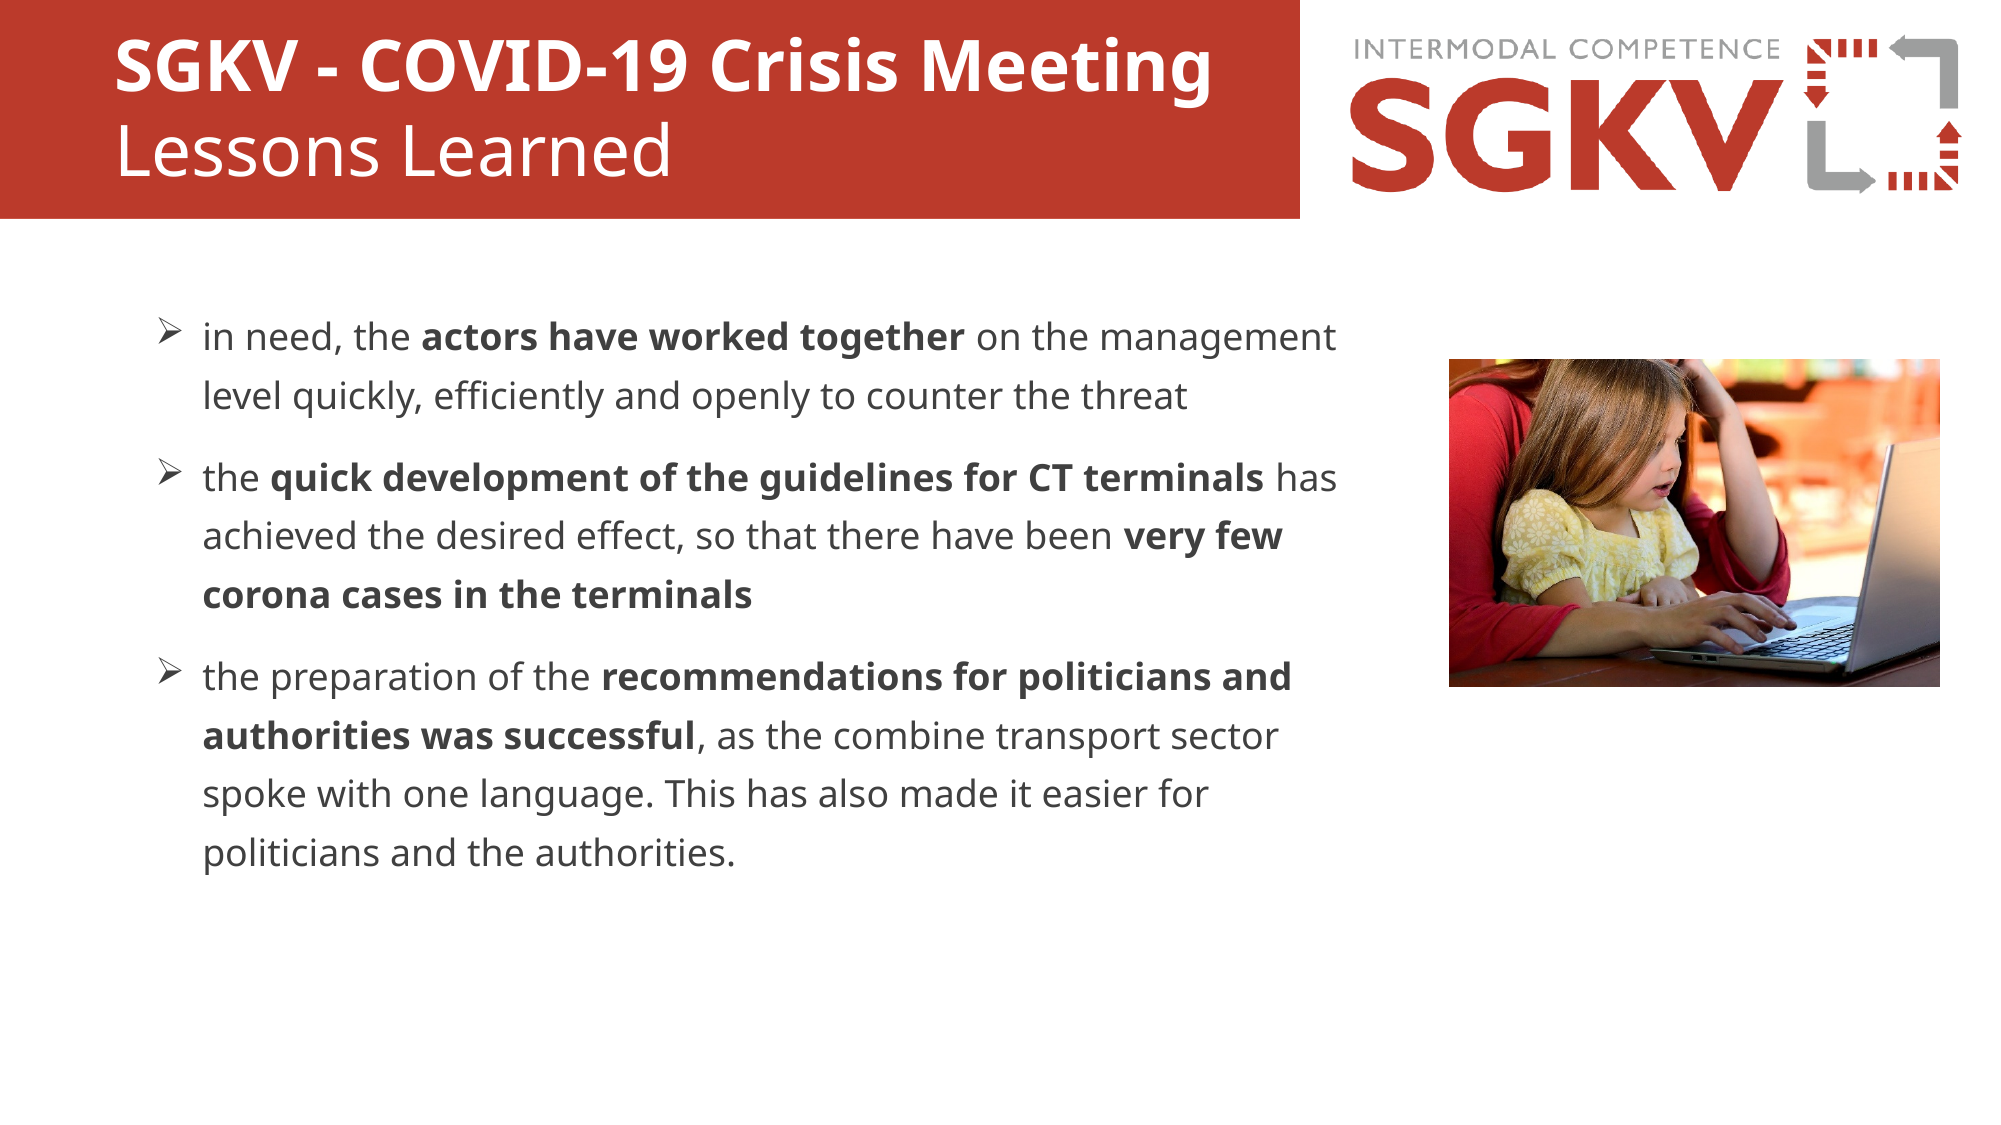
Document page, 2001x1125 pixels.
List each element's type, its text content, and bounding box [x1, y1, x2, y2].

picture [1449, 359, 1940, 687]
text_box in need, the actors have worked together on the management level quickly, efficiently and openly to counter the threat the quick development of the guidelines for CT terminals has achieved the desired effect, so that there have been very few corona cases in the terminals the preparation of the recommendations for politicians and authorities was successful, as the combine transport sector spoke with one language. This has also made it easier for politicians and the authorities. [140, 292, 1406, 1081]
picture [1350, 34, 1962, 194]
title SGKV - COVID-19 Crisis Meeting Lessons Learned [99, 0, 1238, 199]
